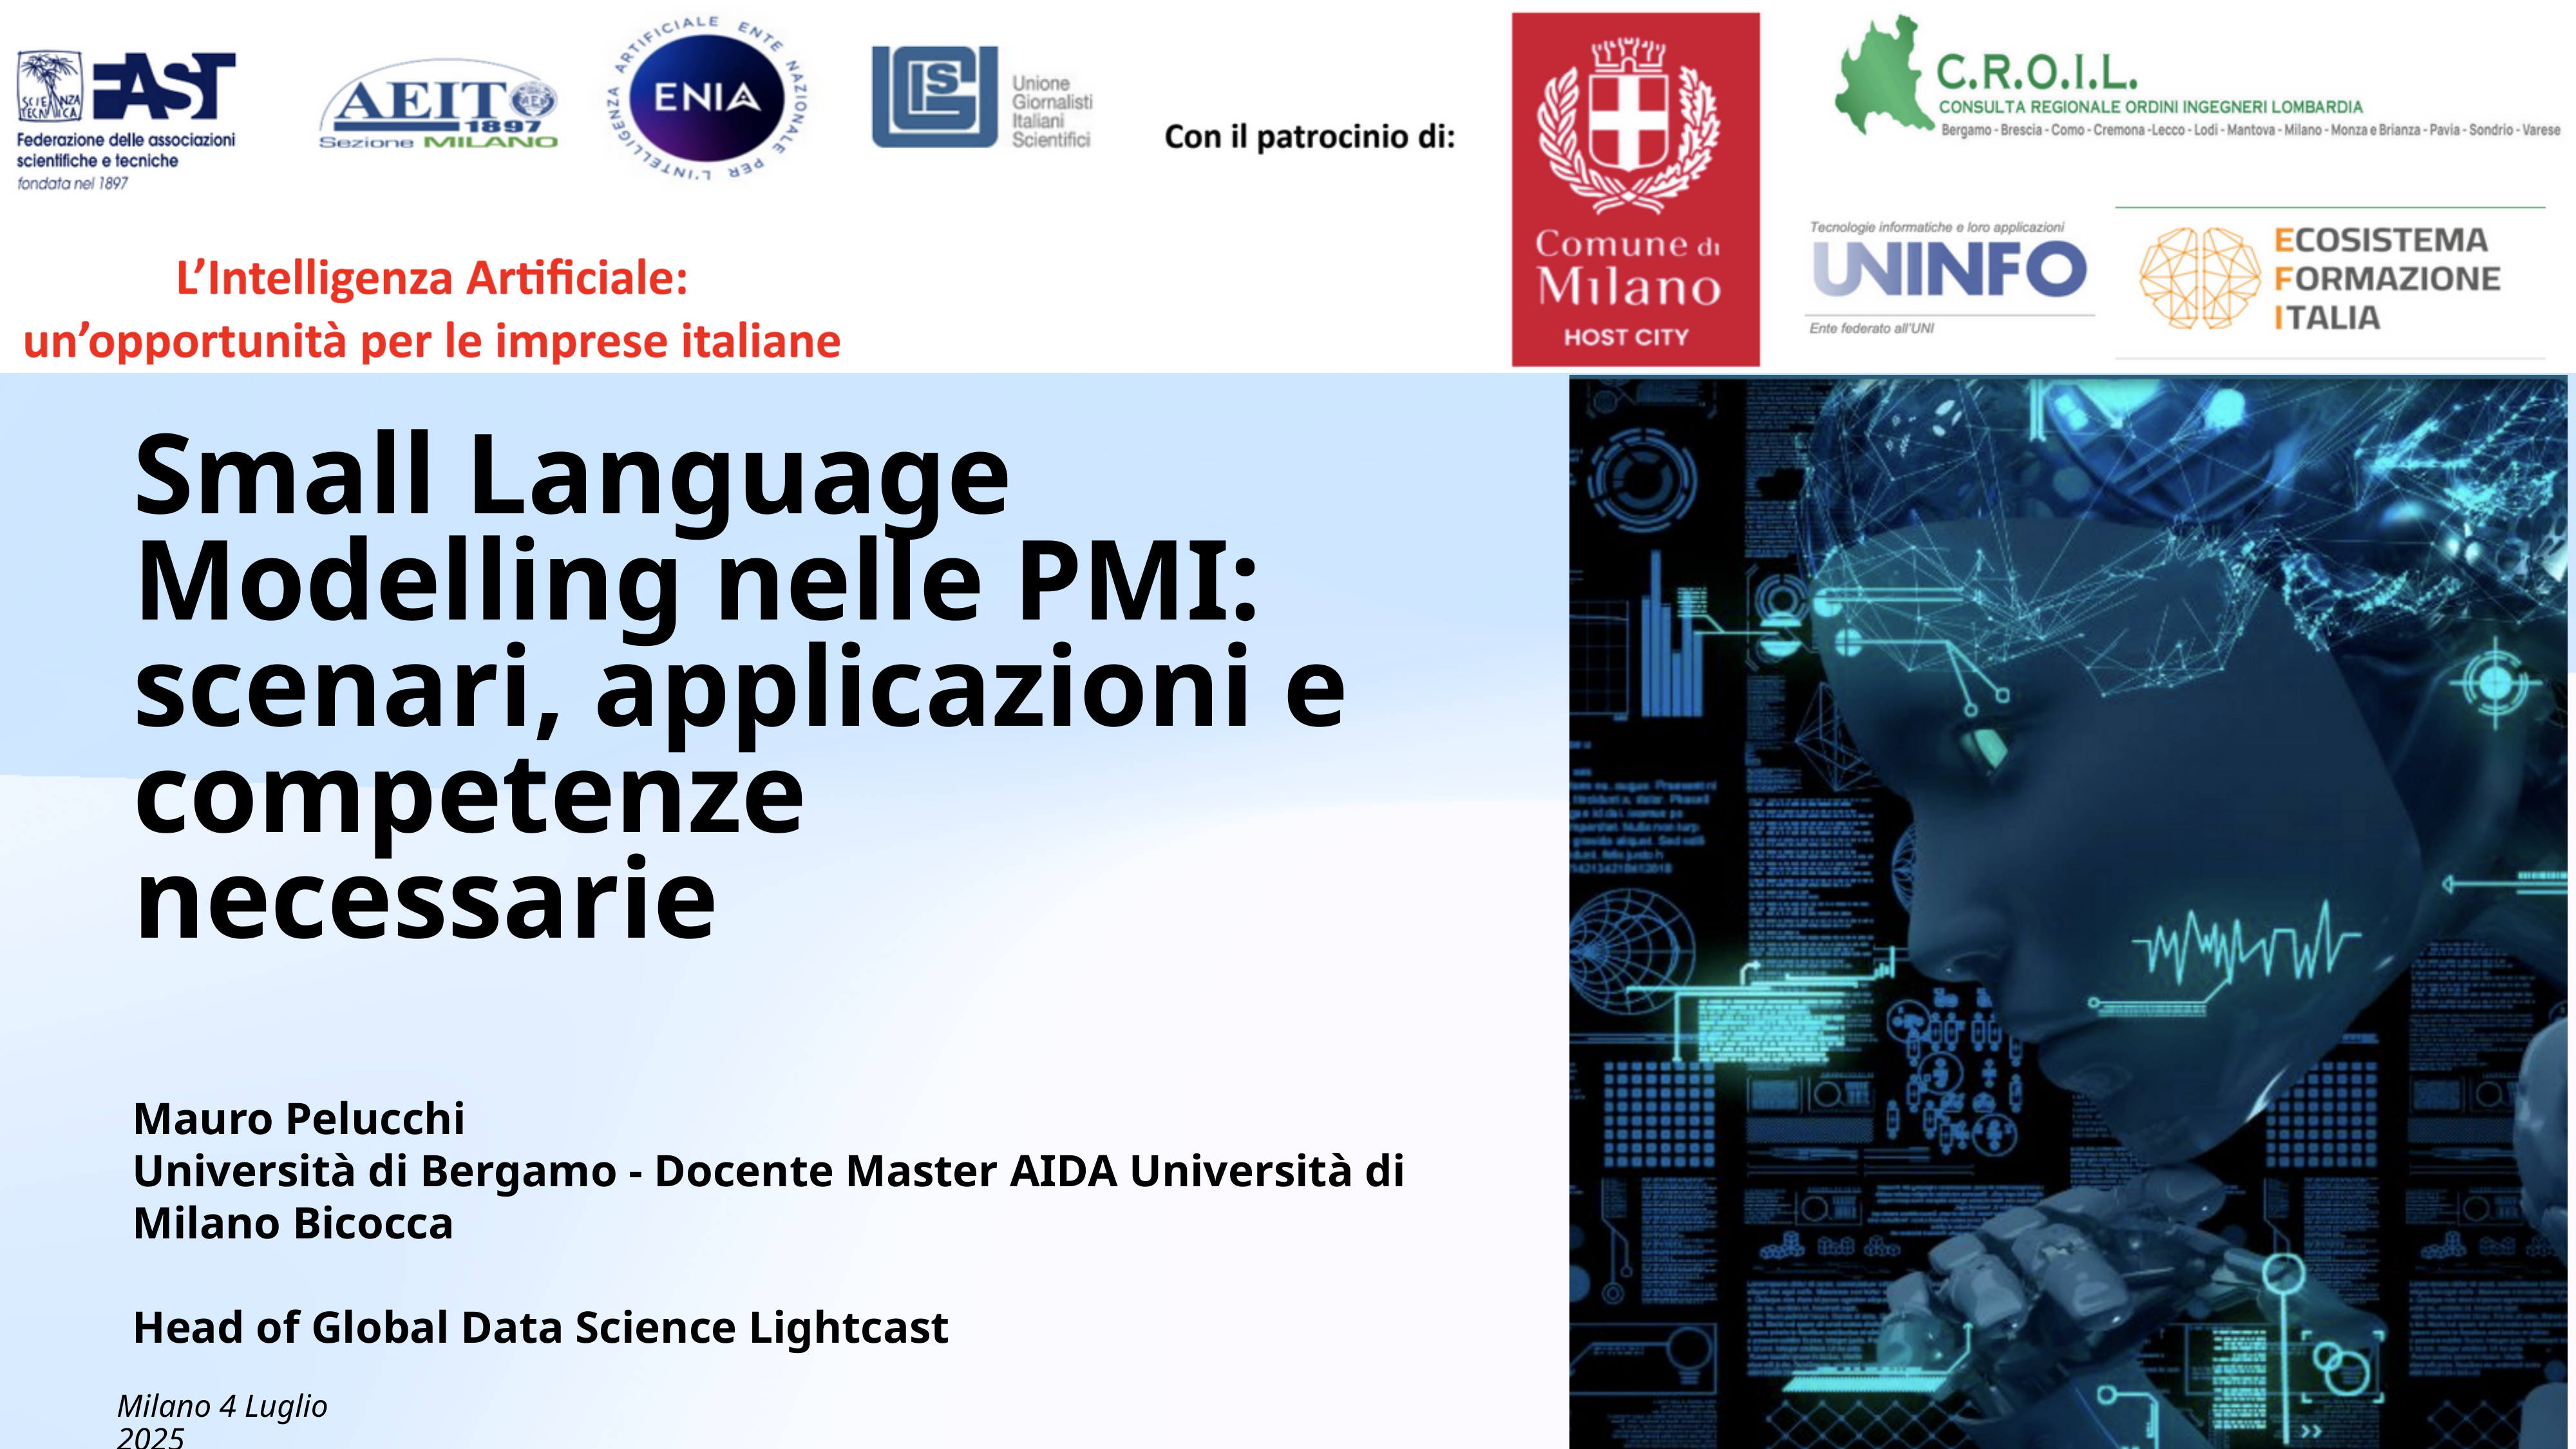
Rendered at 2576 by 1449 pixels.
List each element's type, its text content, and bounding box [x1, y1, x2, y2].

title Small Language Modelling nelle PMI: scenari, applicazioni e competenze necessarie [127, 422, 1397, 965]
list Mauro Pelucchi Università di Bergamo - Docente Master AIDA Università di Milano Bicocca Head of Global Data Science Lightcast [127, 1086, 1555, 1358]
picture [0, 0, 2576, 1449]
picture [138, 1430, 147, 1448]
